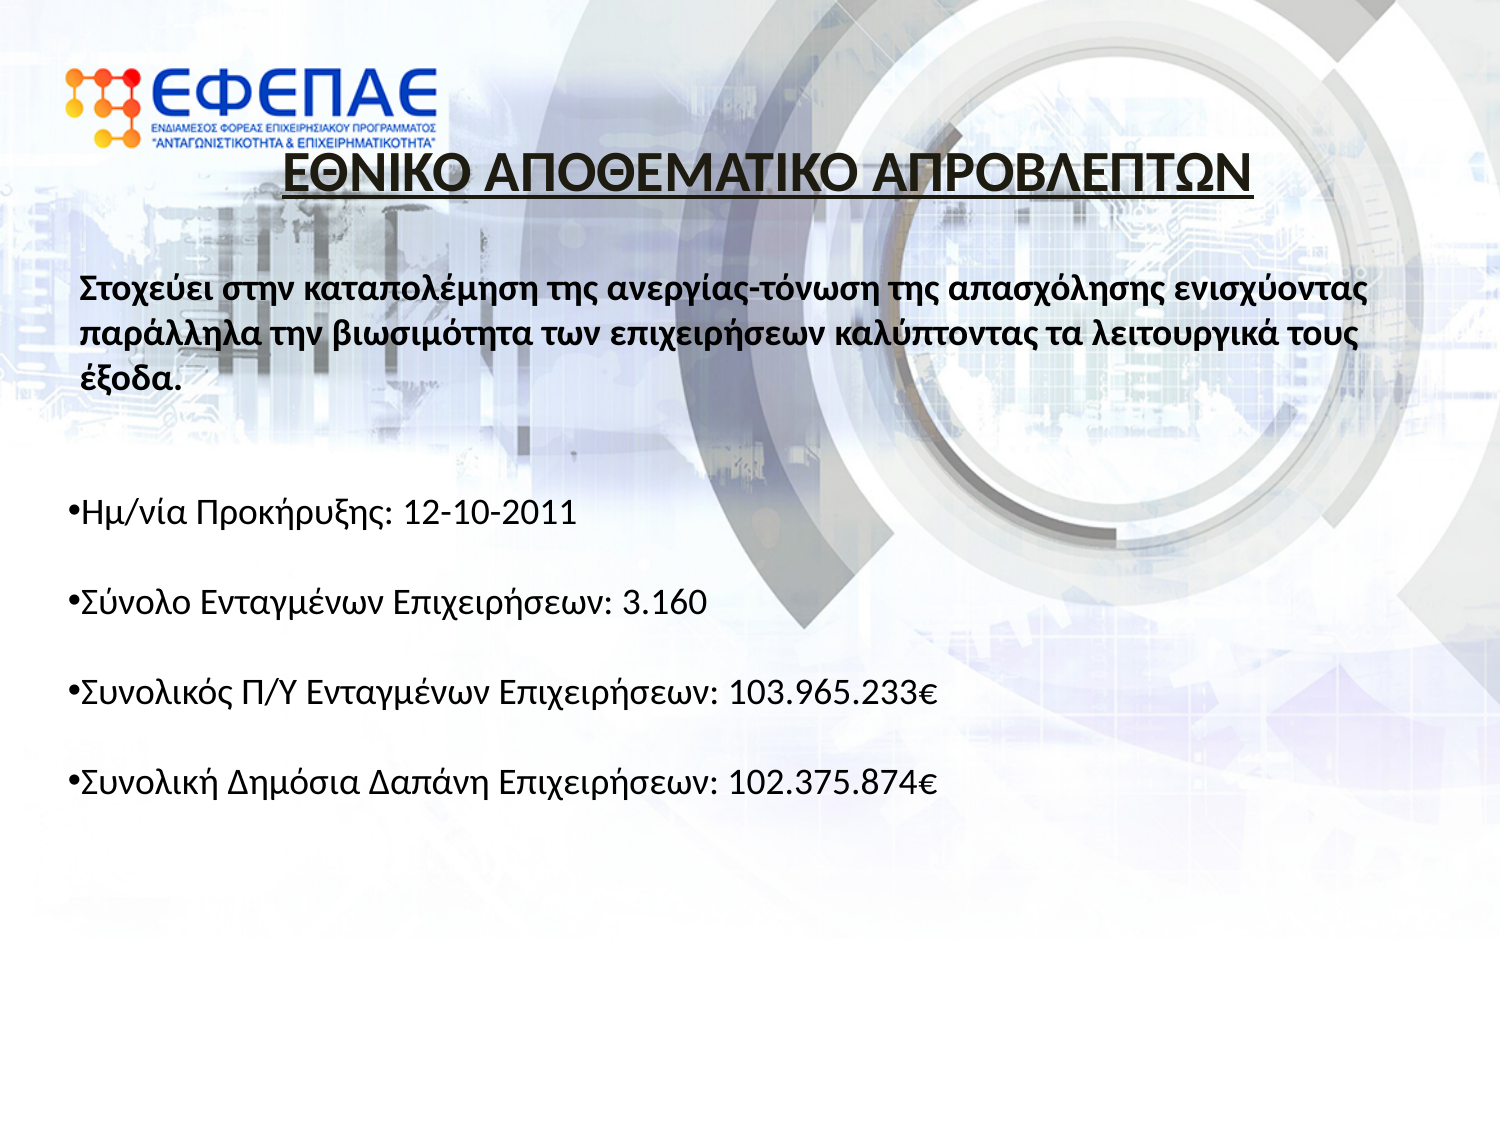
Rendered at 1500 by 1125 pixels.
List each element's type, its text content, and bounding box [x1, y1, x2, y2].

text_box ΕΘΝΙΚΟ ΑΠΟΘΕΜΑΤΙΚΟ ΑΠΡΟΒΛΕΠΤΩΝ [76, 125, 1459, 211]
picture [0, 0, 1500, 1125]
text_box Ημ/νία Προκήρυξης: 12-10-2011 Σύνολο Ενταγμένων Επιχειρήσεων: 3.160 Συνολικός Π/Υ Ενταγμένων Επιχειρήσεων: 103.965.233€ Συνολική Δημόσια Δαπάνη Επιχειρήσεων: 102.375.874€ [53, 479, 1459, 810]
text_box Στοχεύει στην καταπολέμηση της ανεργίας-τόνωση της απασχόλησης ενισχύοντας παράλληλα την βιωσιμότητα των επιχειρήσεων καλύπτοντας τα λειτουργικά τους έξοδα. [64, 255, 1447, 405]
